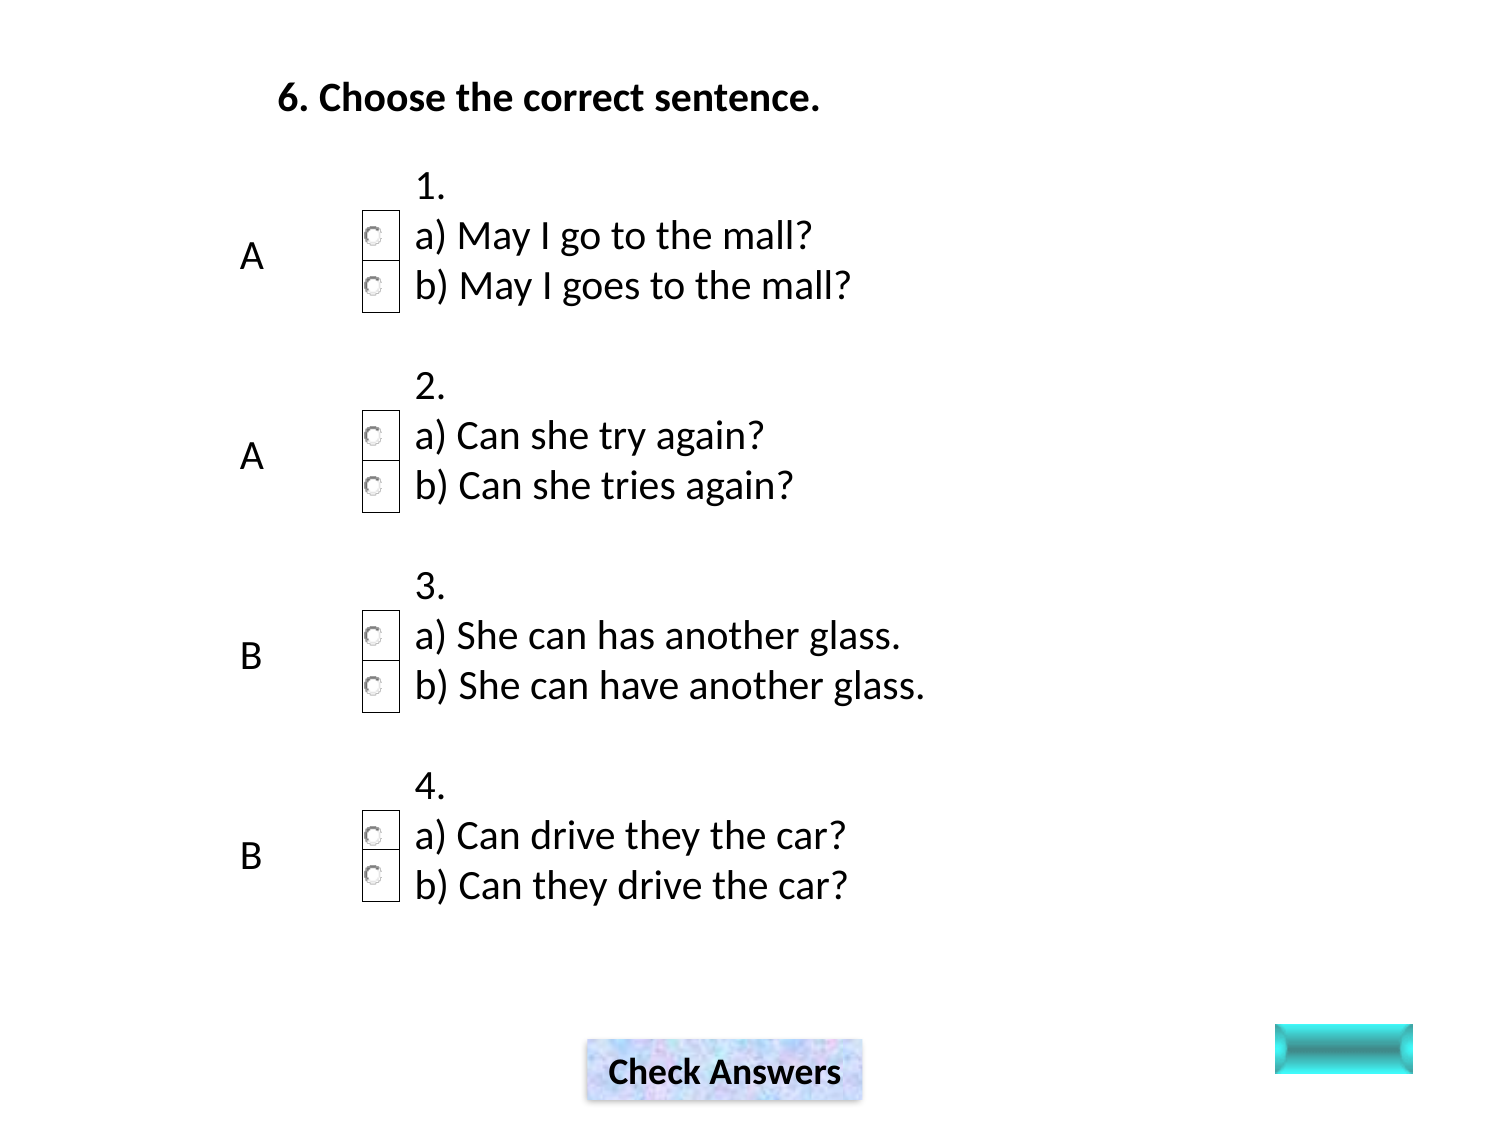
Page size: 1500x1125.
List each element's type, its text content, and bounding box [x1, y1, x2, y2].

text_box Check Answers [587, 1039, 863, 1100]
text_box A A B B [224, 220, 313, 886]
text_box 1. a) May I go to the mall? b) May I goes to the mall? 2. a) Can she try again? b) Can she tries again? 3. a) She can has another glass. b) She can have another glass. 4. a) Can drive they the car? b) Can they drive the car? [399, 149, 988, 916]
picture [1274, 1024, 1413, 1074]
text_box 6. Choose the correct sentence. [262, 62, 838, 128]
